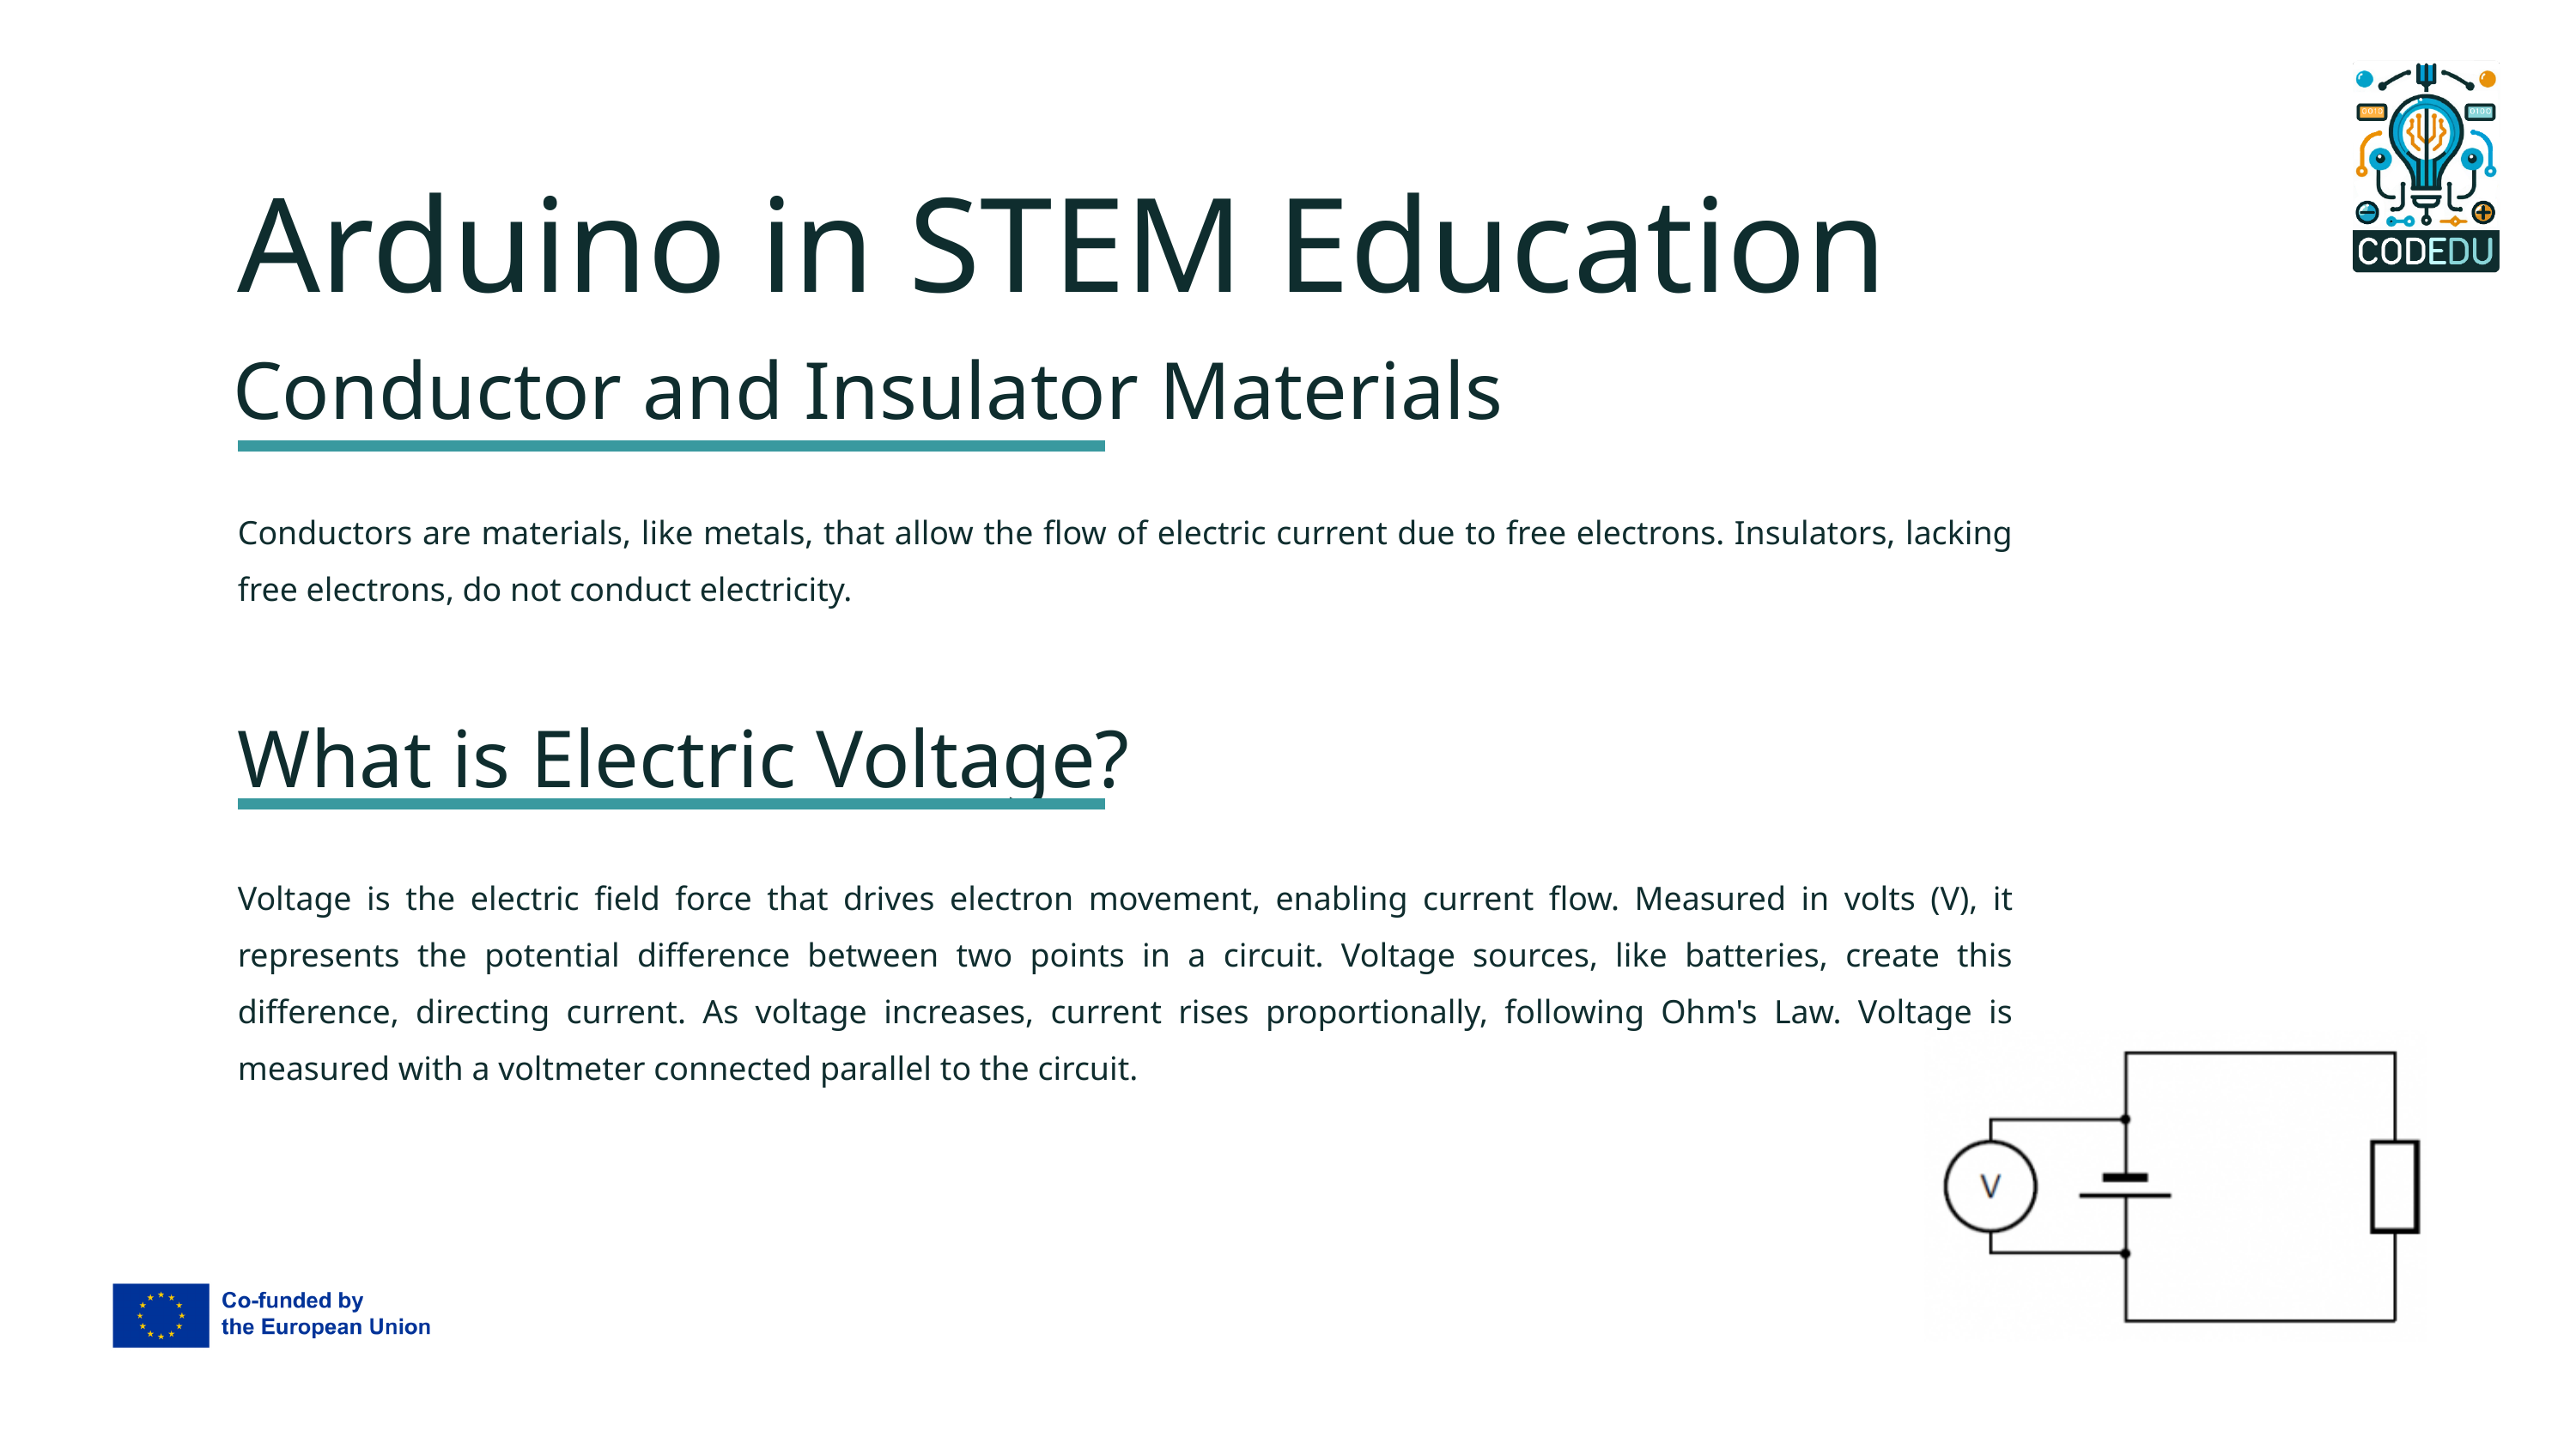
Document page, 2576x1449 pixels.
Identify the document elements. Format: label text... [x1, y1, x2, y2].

text_box Conductor and Insulator Materials [233, 296, 2387, 435]
text_box Conductors are materials, like metals, that allow the flow of electric current due to free electrons. Insulators, lacking free electrons, do not conduct electricity. What is Electric Voltage? Voltage is the electric field force that drives electron movement, enabling current flow. Measured in volts (V), it represents the potential difference between two points in a circuit. Voltage sources, like batteries, create this difference, directing current. As voltage increases, current rises proportionally, following Ohm's Law. Voltage is measured with a voltmeter connected parallel to the circuit. [237, 494, 2014, 1088]
text_box [107, 1278, 443, 1353]
picture [1924, 1030, 2427, 1342]
picture [2221, 0, 2576, 395]
text_box Arduino in STEM Education [237, 146, 2217, 319]
